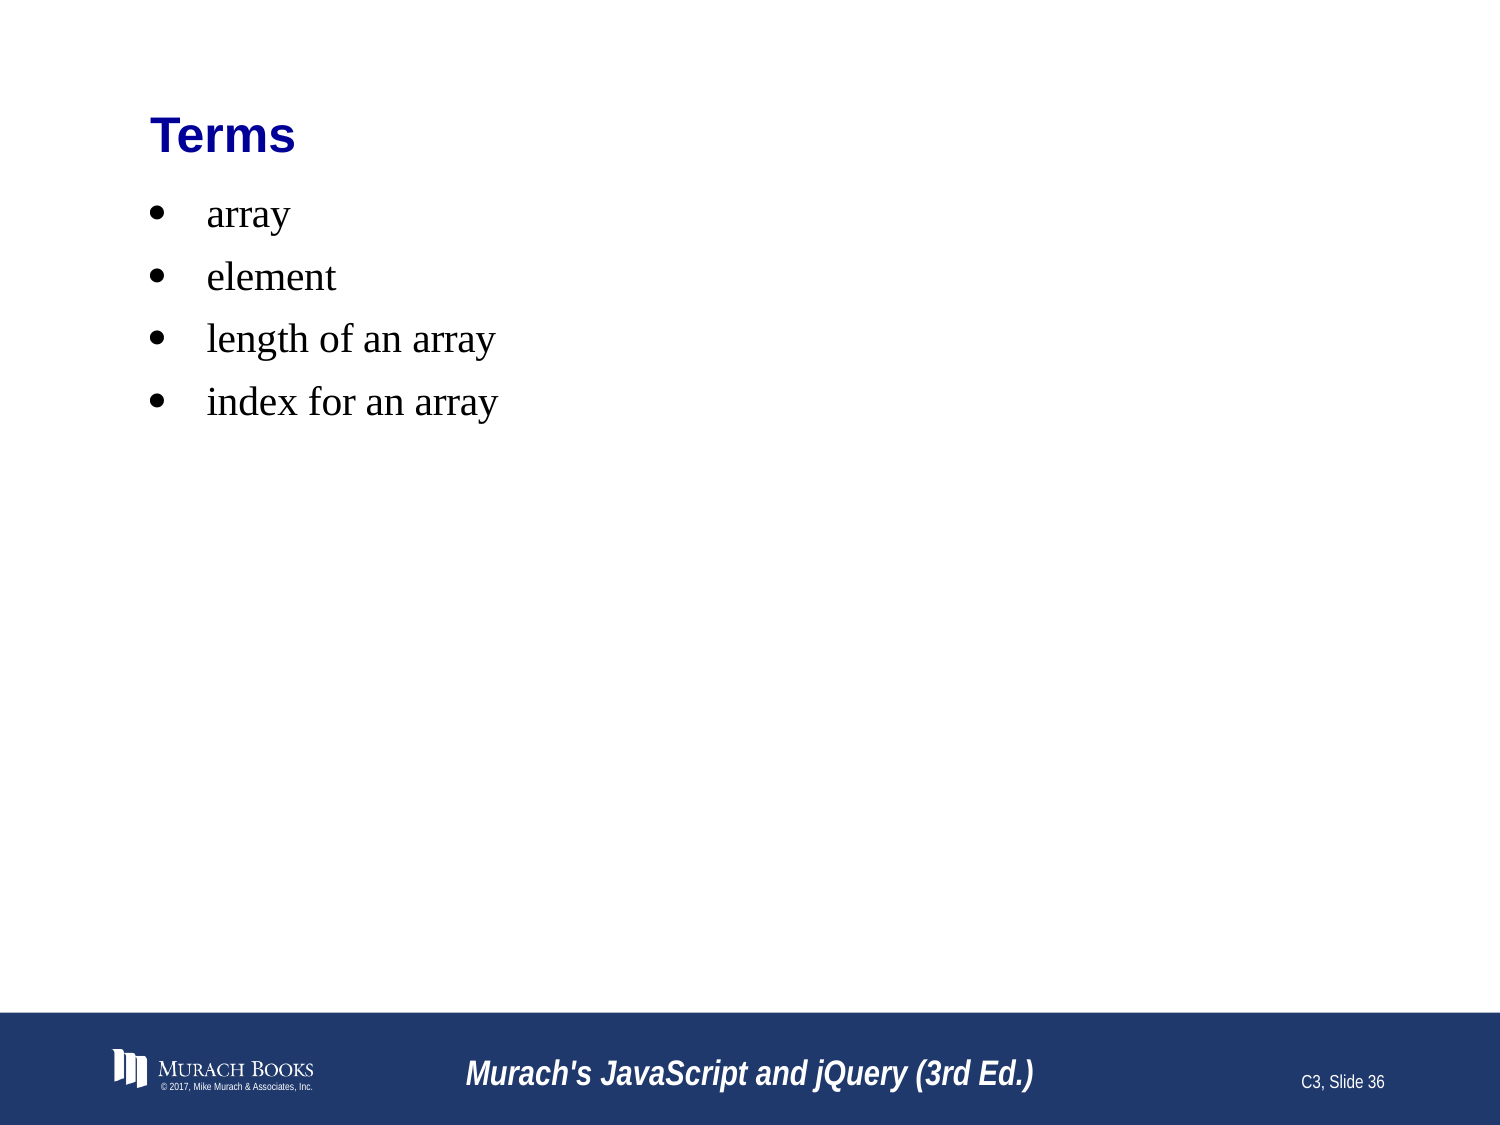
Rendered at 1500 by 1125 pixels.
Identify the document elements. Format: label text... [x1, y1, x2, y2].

footer © 2017, Mike Murach & Associates, Inc. [12, 1025, 463, 1100]
title Terms [150, 102, 1350, 164]
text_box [149, 186, 1343, 438]
slide_number C3, Slide 36 [1087, 1025, 1400, 1100]
slide_number Murach's JavaScript and jQuery (3rd Ed.) [463, 1025, 1050, 1100]
